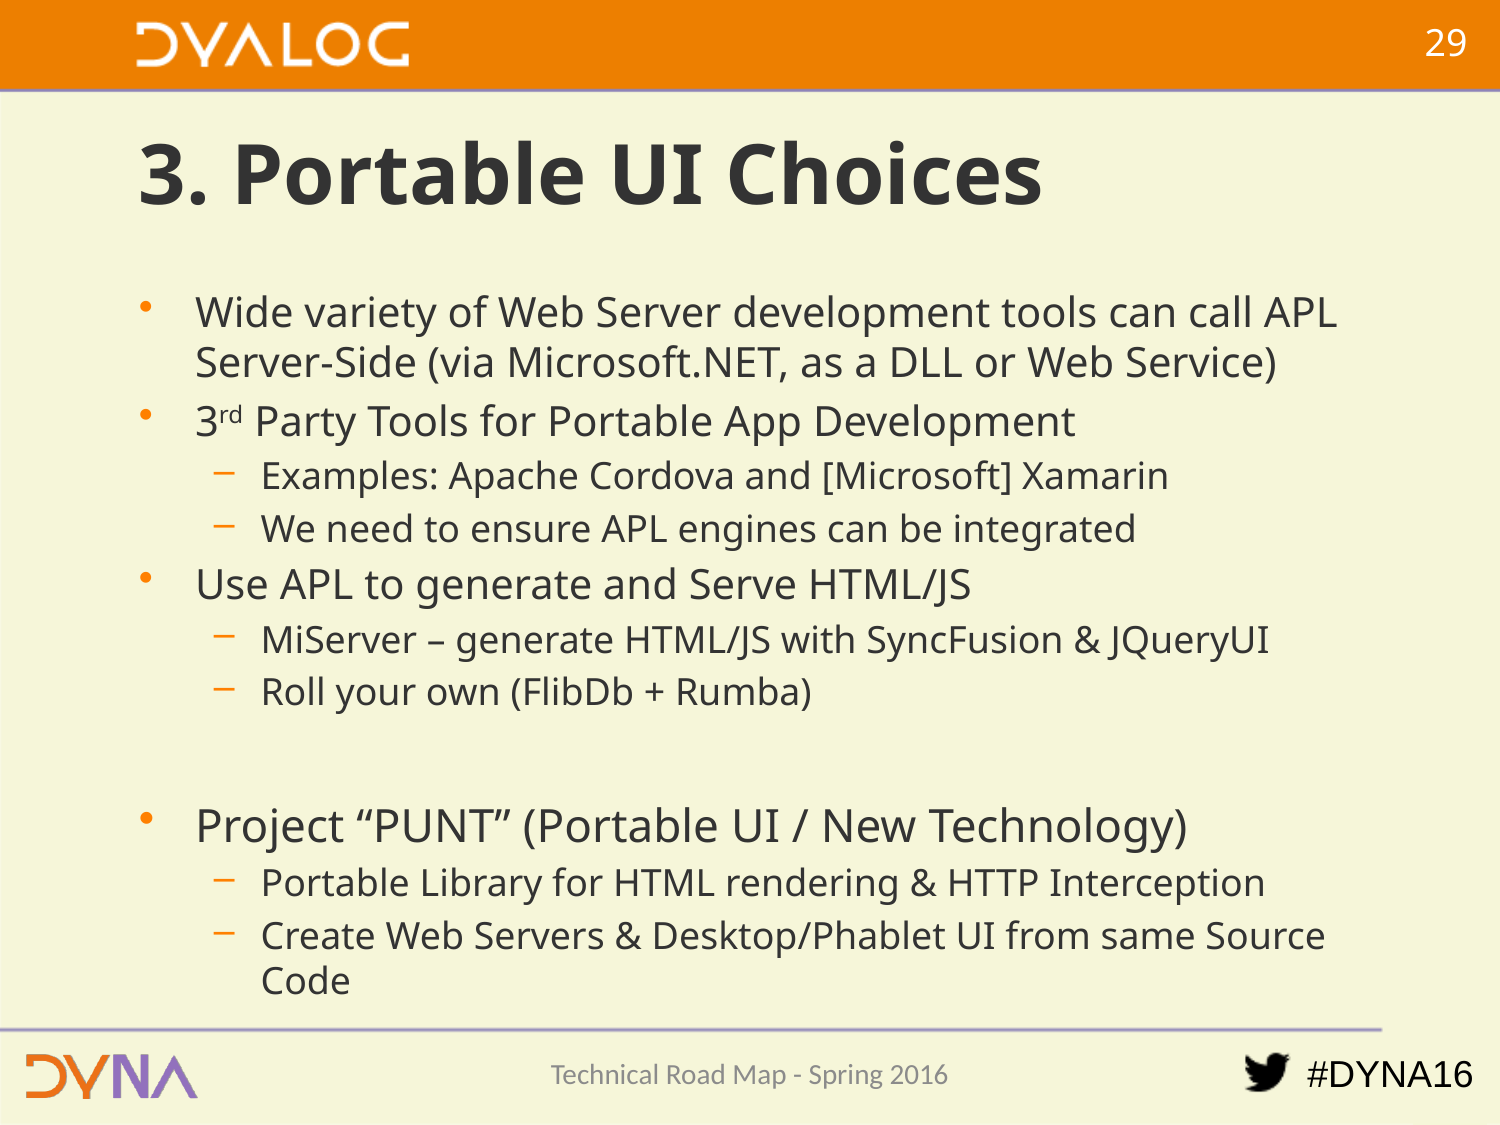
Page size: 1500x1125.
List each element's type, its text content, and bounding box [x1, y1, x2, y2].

title 3. Portable UI Choices [123, 113, 1376, 254]
picture [0, 0, 1500, 1125]
footer Technical Road Map - Spring 2016 [395, 1042, 1105, 1103]
slide_number 28 [1325, 11, 1483, 71]
list Wide variety of Web Server development tools can call APL Server-Side (via Microsoft.NET, as a DLL or Web Service) 3rd Party Tools for Portable App Development Examples: Apache Cordova and [Microsoft] Xamarin We need to ensure APL engines can be integrated Use APL to generate and Serve HTML/JS MiServer – generate HTML/JS with SyncFusion & JQueryUI Roll your own (FlibDb + Rumba) Project “PUNT” (Portable UI / New Technology) Portable Library for HTML rendering & HTTP Interception Create Web Servers & Desktop/Phablet UI from same Source Code [123, 278, 1438, 988]
